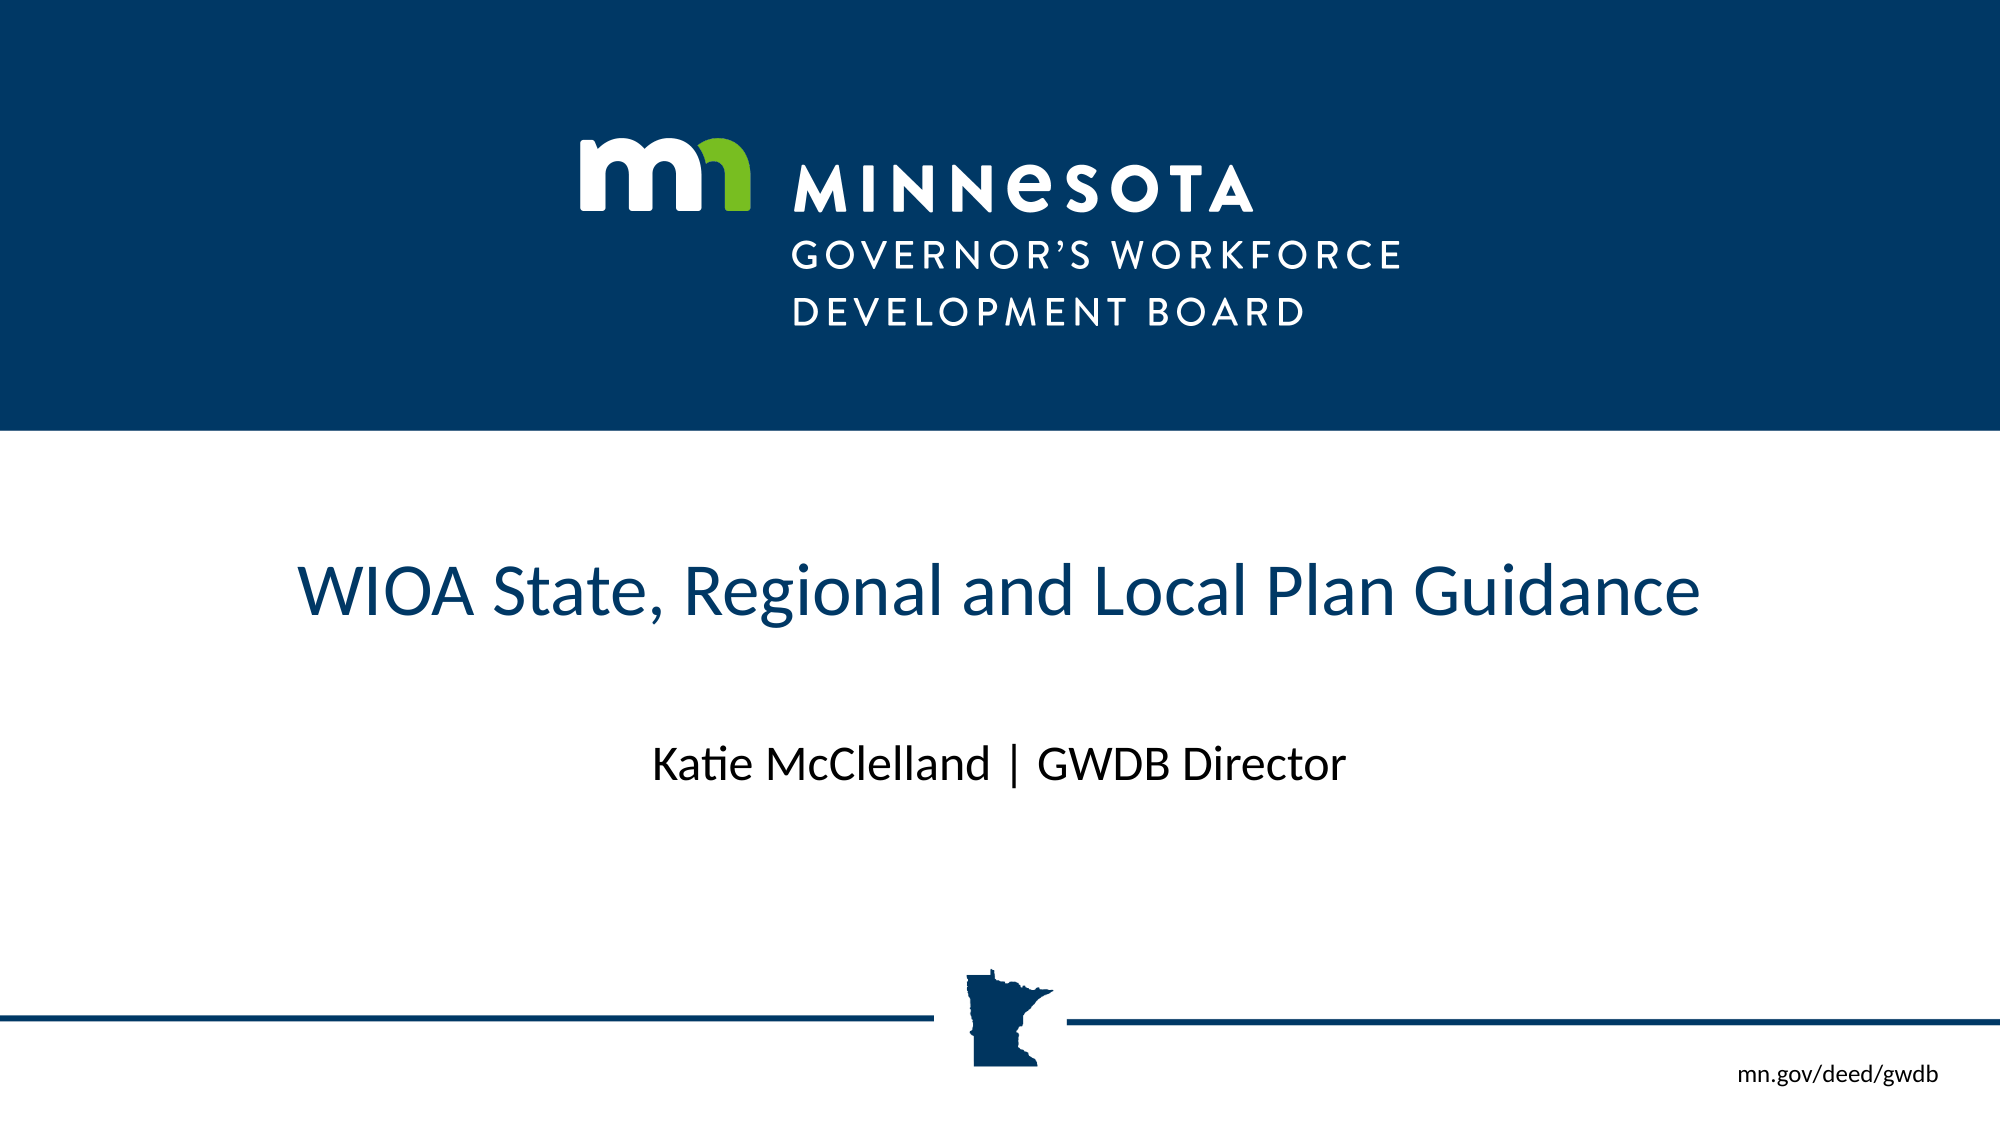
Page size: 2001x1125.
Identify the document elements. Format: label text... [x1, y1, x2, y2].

footer mn.gov/deed/gwdb [1037, 1042, 1955, 1103]
picture [0, 0, 2000, 1125]
list Katie McClelland | GWDB Director [137, 722, 1863, 840]
title WIOA State, Regional and Local Plan Guidance [43, 484, 1957, 697]
